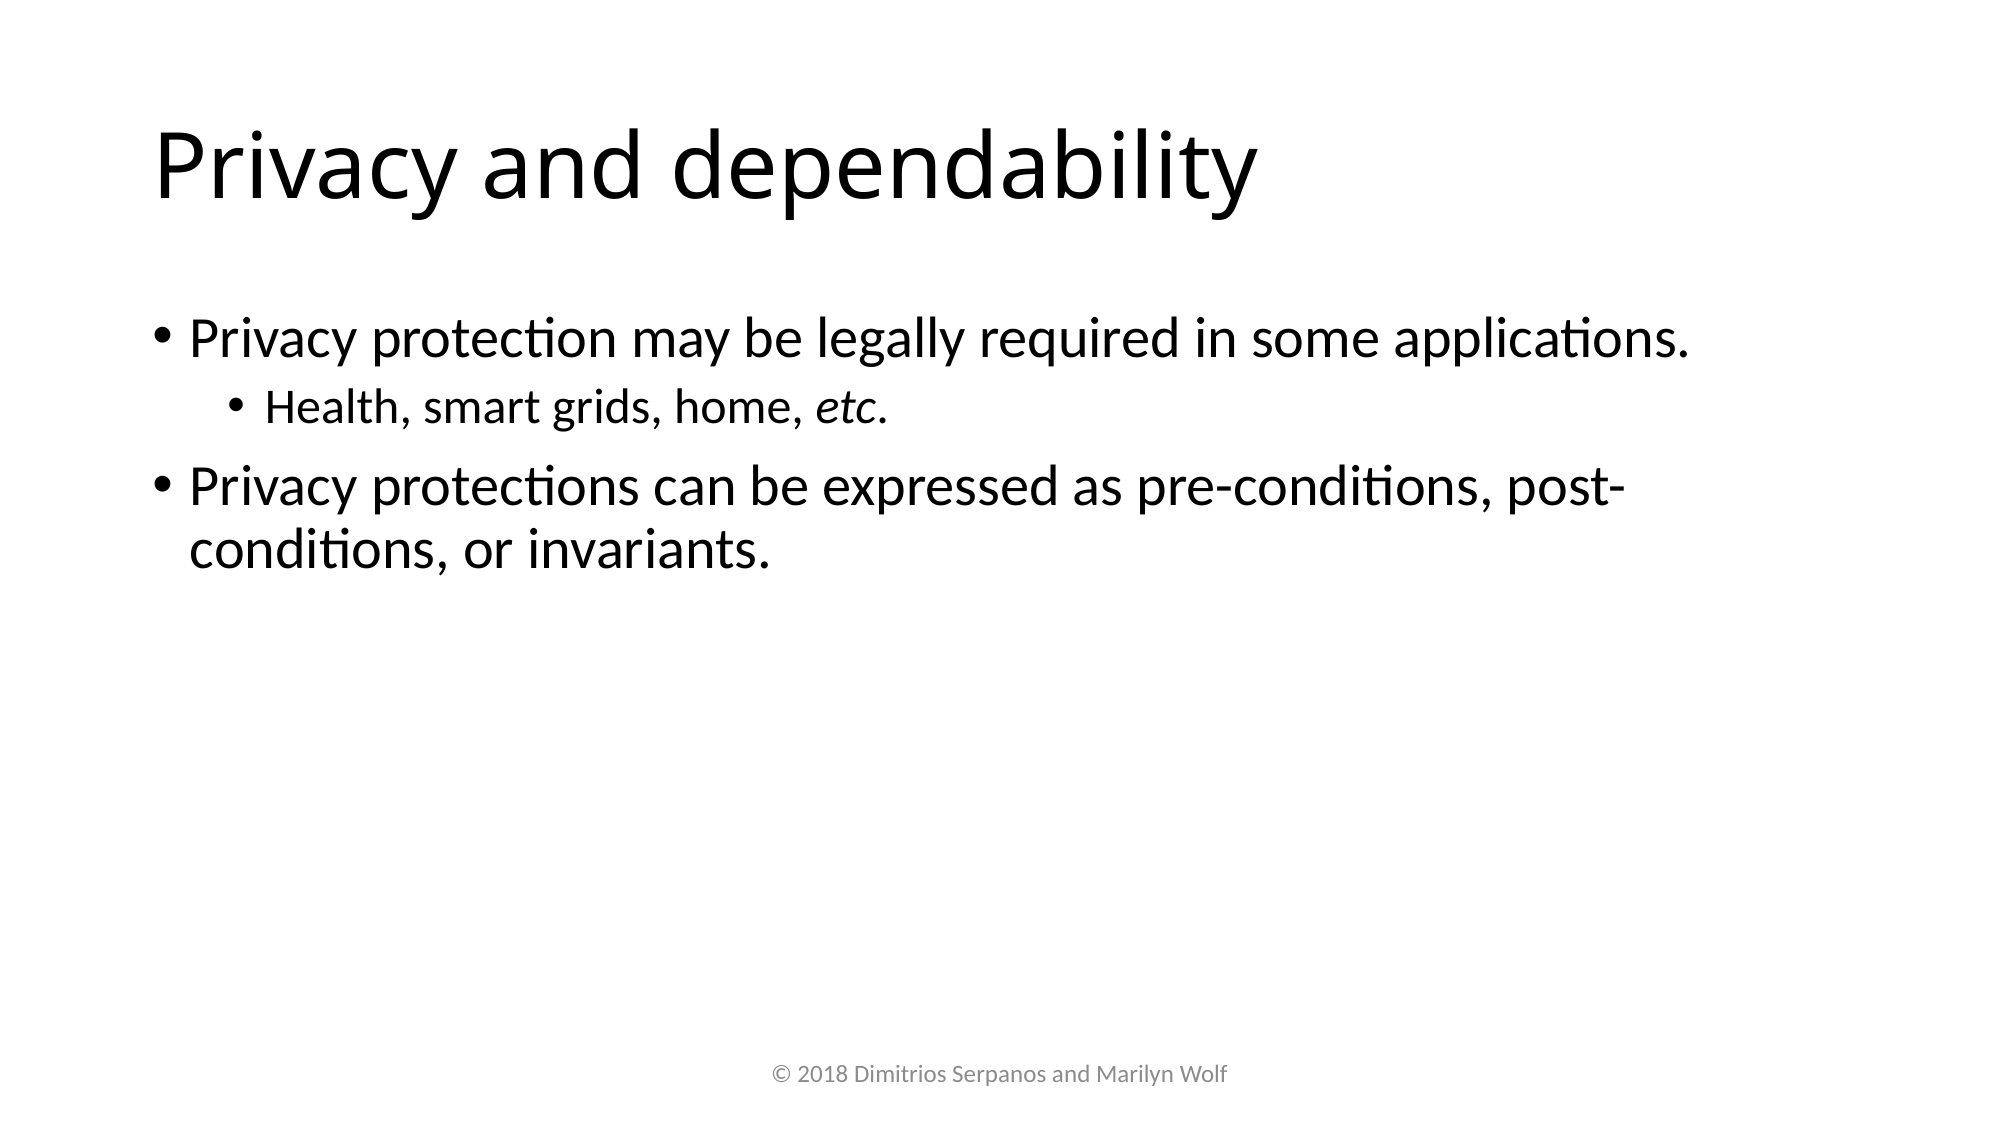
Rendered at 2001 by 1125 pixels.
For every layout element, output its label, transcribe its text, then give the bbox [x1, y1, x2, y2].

title Privacy and dependability [137, 59, 1863, 278]
footer © 2018 Dimitrios Serpanos and Marilyn Wolf [662, 1042, 1338, 1103]
list Privacy protection may be legally required in some applications. Health, smart grids, home, etc. Privacy protections can be expressed as pre-conditions, post-conditions, or invariants. [137, 299, 1863, 1014]
